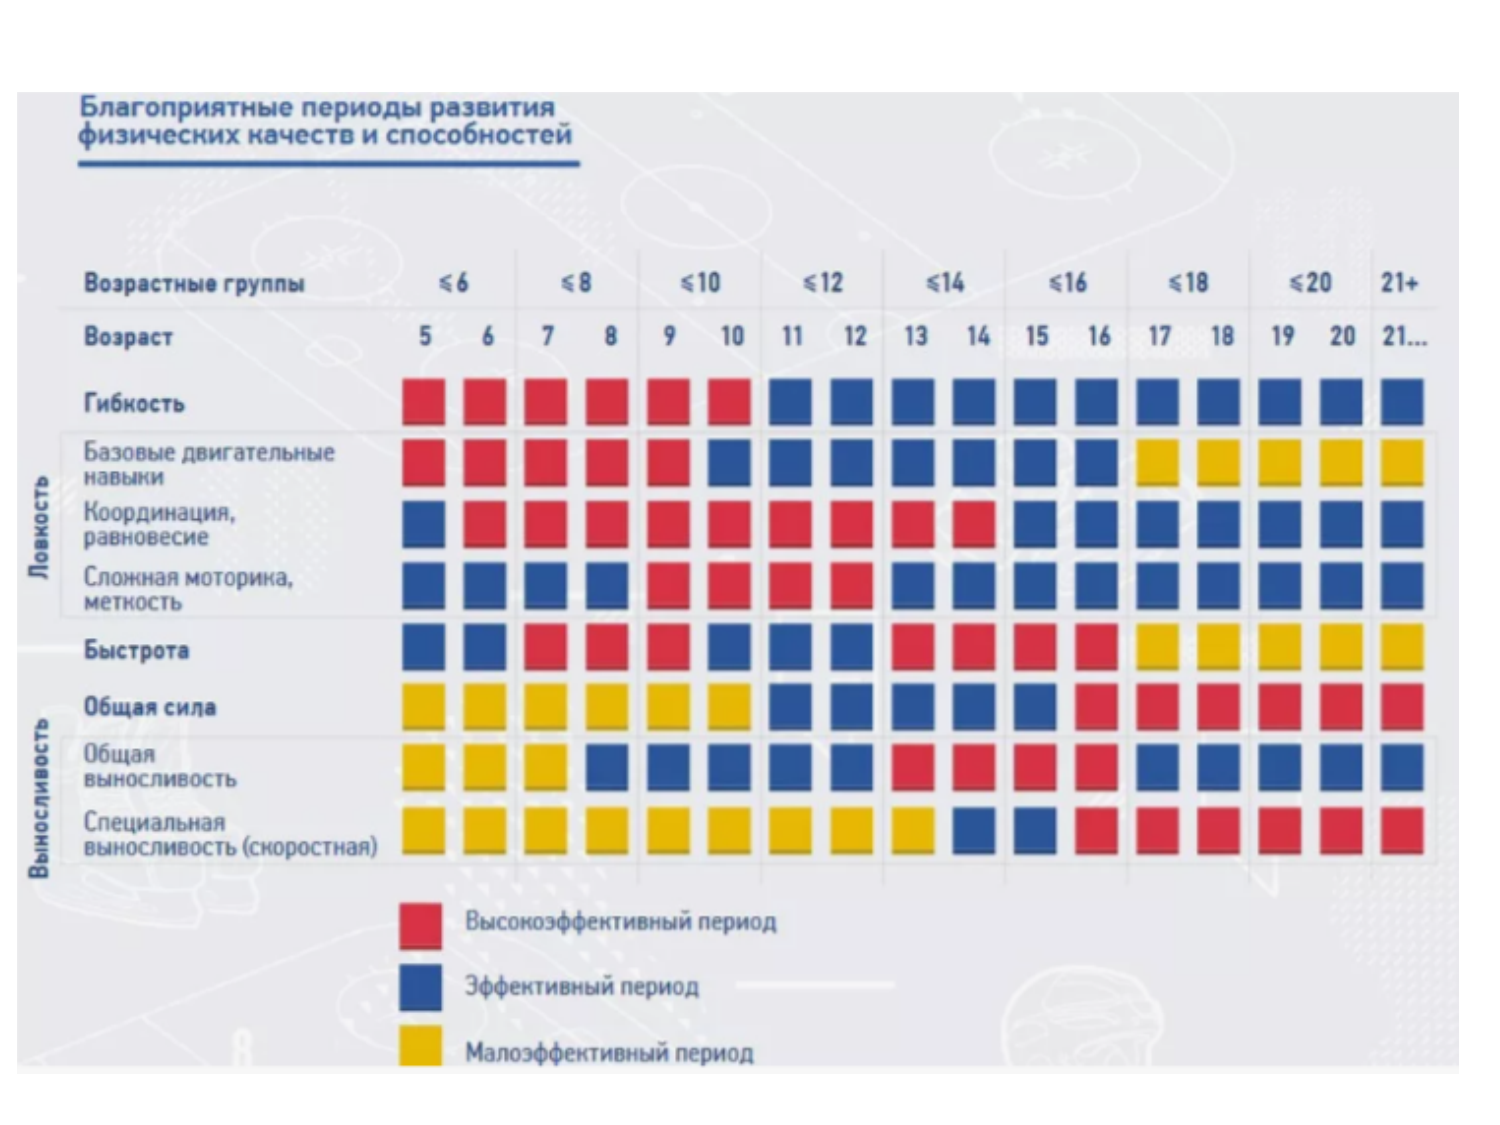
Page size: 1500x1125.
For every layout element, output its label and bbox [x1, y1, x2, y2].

picture [17, 92, 1459, 1074]
